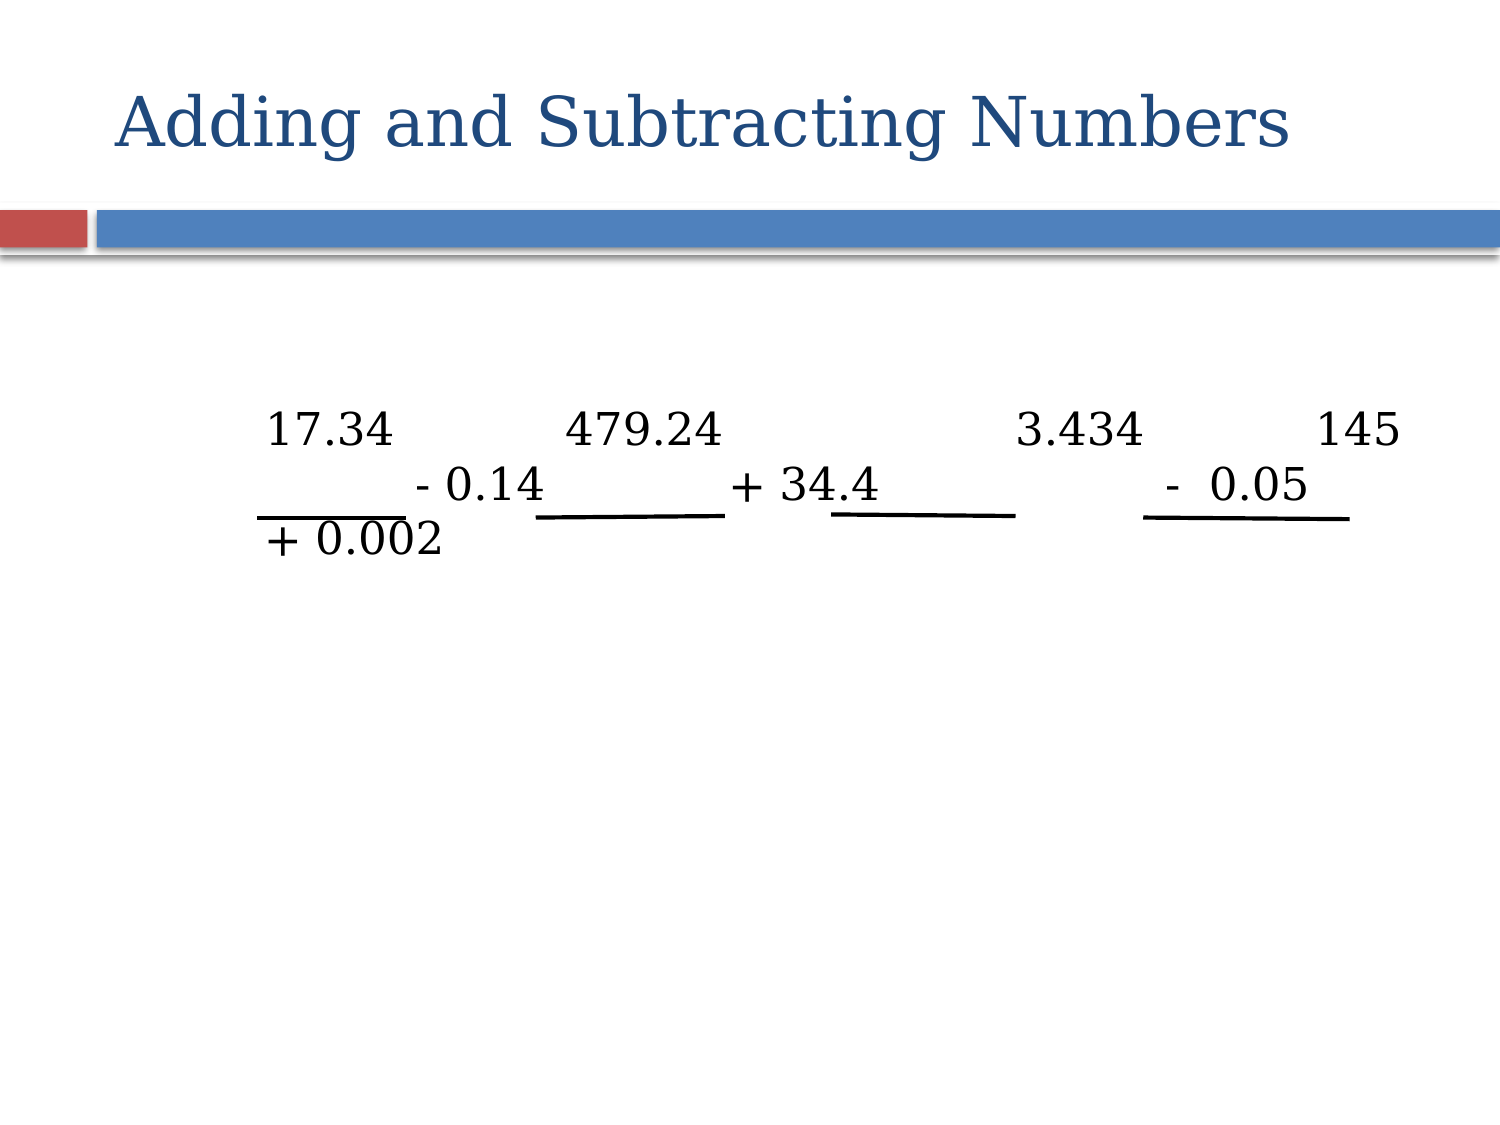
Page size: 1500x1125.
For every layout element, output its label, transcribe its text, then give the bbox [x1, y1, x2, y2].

title Adding and Subtracting Numbers [100, 37, 1438, 200]
list 17.34 479.24 3.434 145 - 0.14 + 34.4 - 0.05 + 0.002 [100, 262, 1438, 1000]
